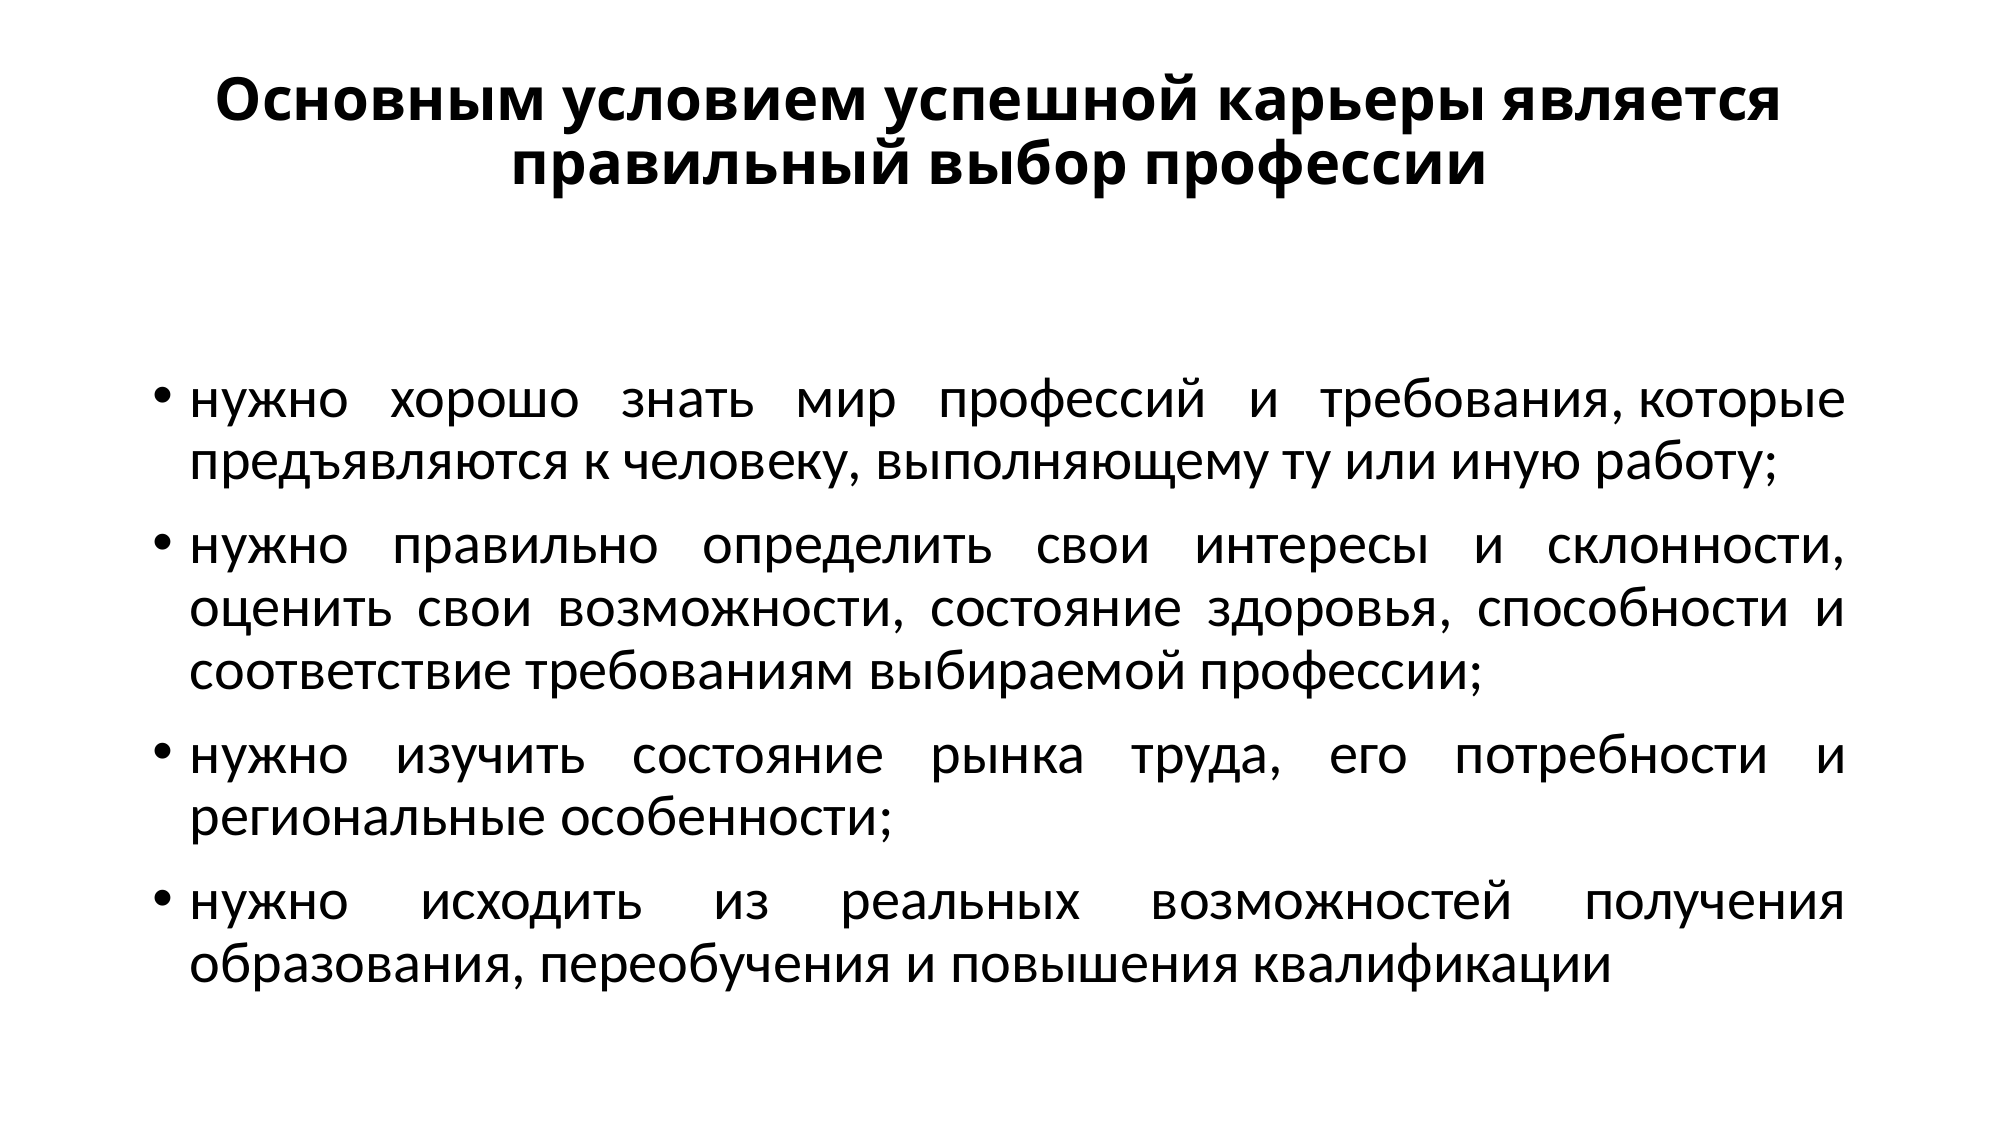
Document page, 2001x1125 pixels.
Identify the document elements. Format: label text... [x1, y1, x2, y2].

title Основным условием успешной карьеры является правильный выбор профессии [137, 59, 1863, 278]
list нужно хорошо знать мир профессий и требования, которые предъявляются к человеку, выполняющему ту или иную работу; нужно правильно определить свои интересы и склонности, оценить свои возможности, состояние здоровья, способности и соответствие требованиям выбираемой профессии; нужно изучить состояние рынка труда, его потребности и региональные особенности; нужно исходить из реальных возможностей получения образования, переобучения и повышения квалификации [137, 359, 1863, 1125]
